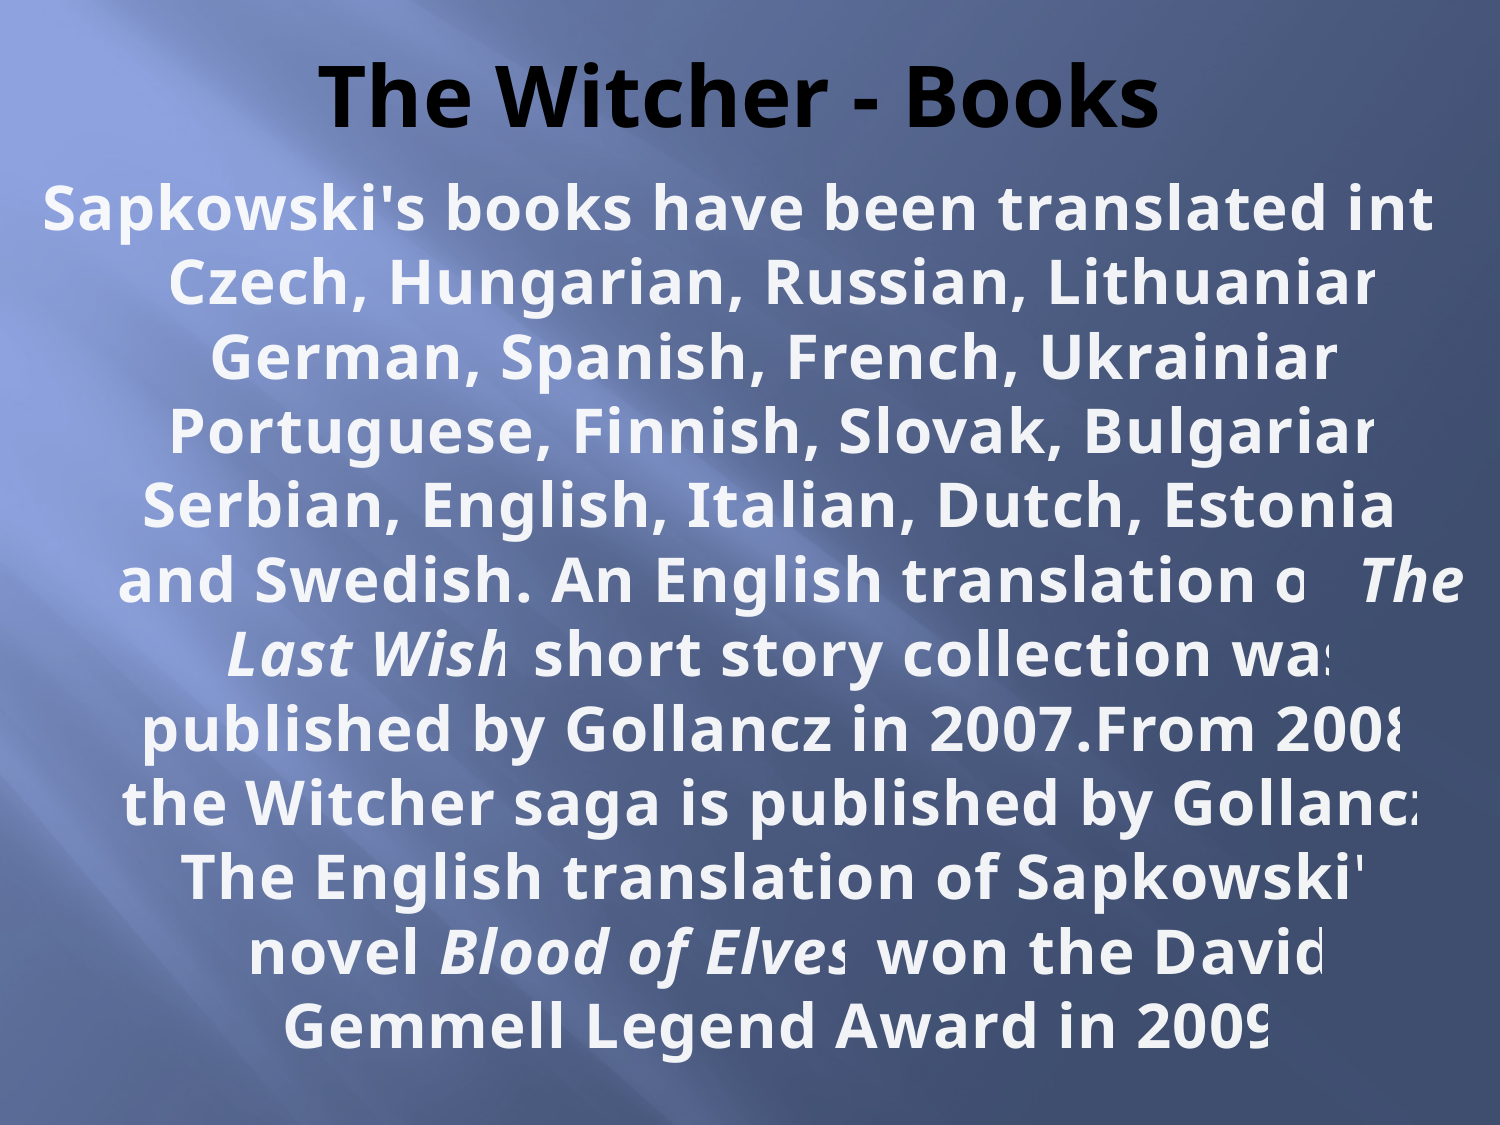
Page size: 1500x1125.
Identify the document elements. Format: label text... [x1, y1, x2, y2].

list Sapkowski's books have been translated into Czech, Hungarian, Russian, Lithuanian, German, Spanish, French, Ukrainian, Portuguese, Finnish, Slovak, Bulgarian, Serbian, English, Italian, Dutch, Estonian and Swedish. An English translation of The Last Wish short story collection was published by Gollancz in 2007.From 2008, the Witcher saga is published by Gollancz. The English translation of Sapkowski's novel Blood of Elves won the David Gemmell Legend Award in 2009. [0, 160, 1500, 1125]
title The Witcher - Books [64, 0, 1415, 160]
